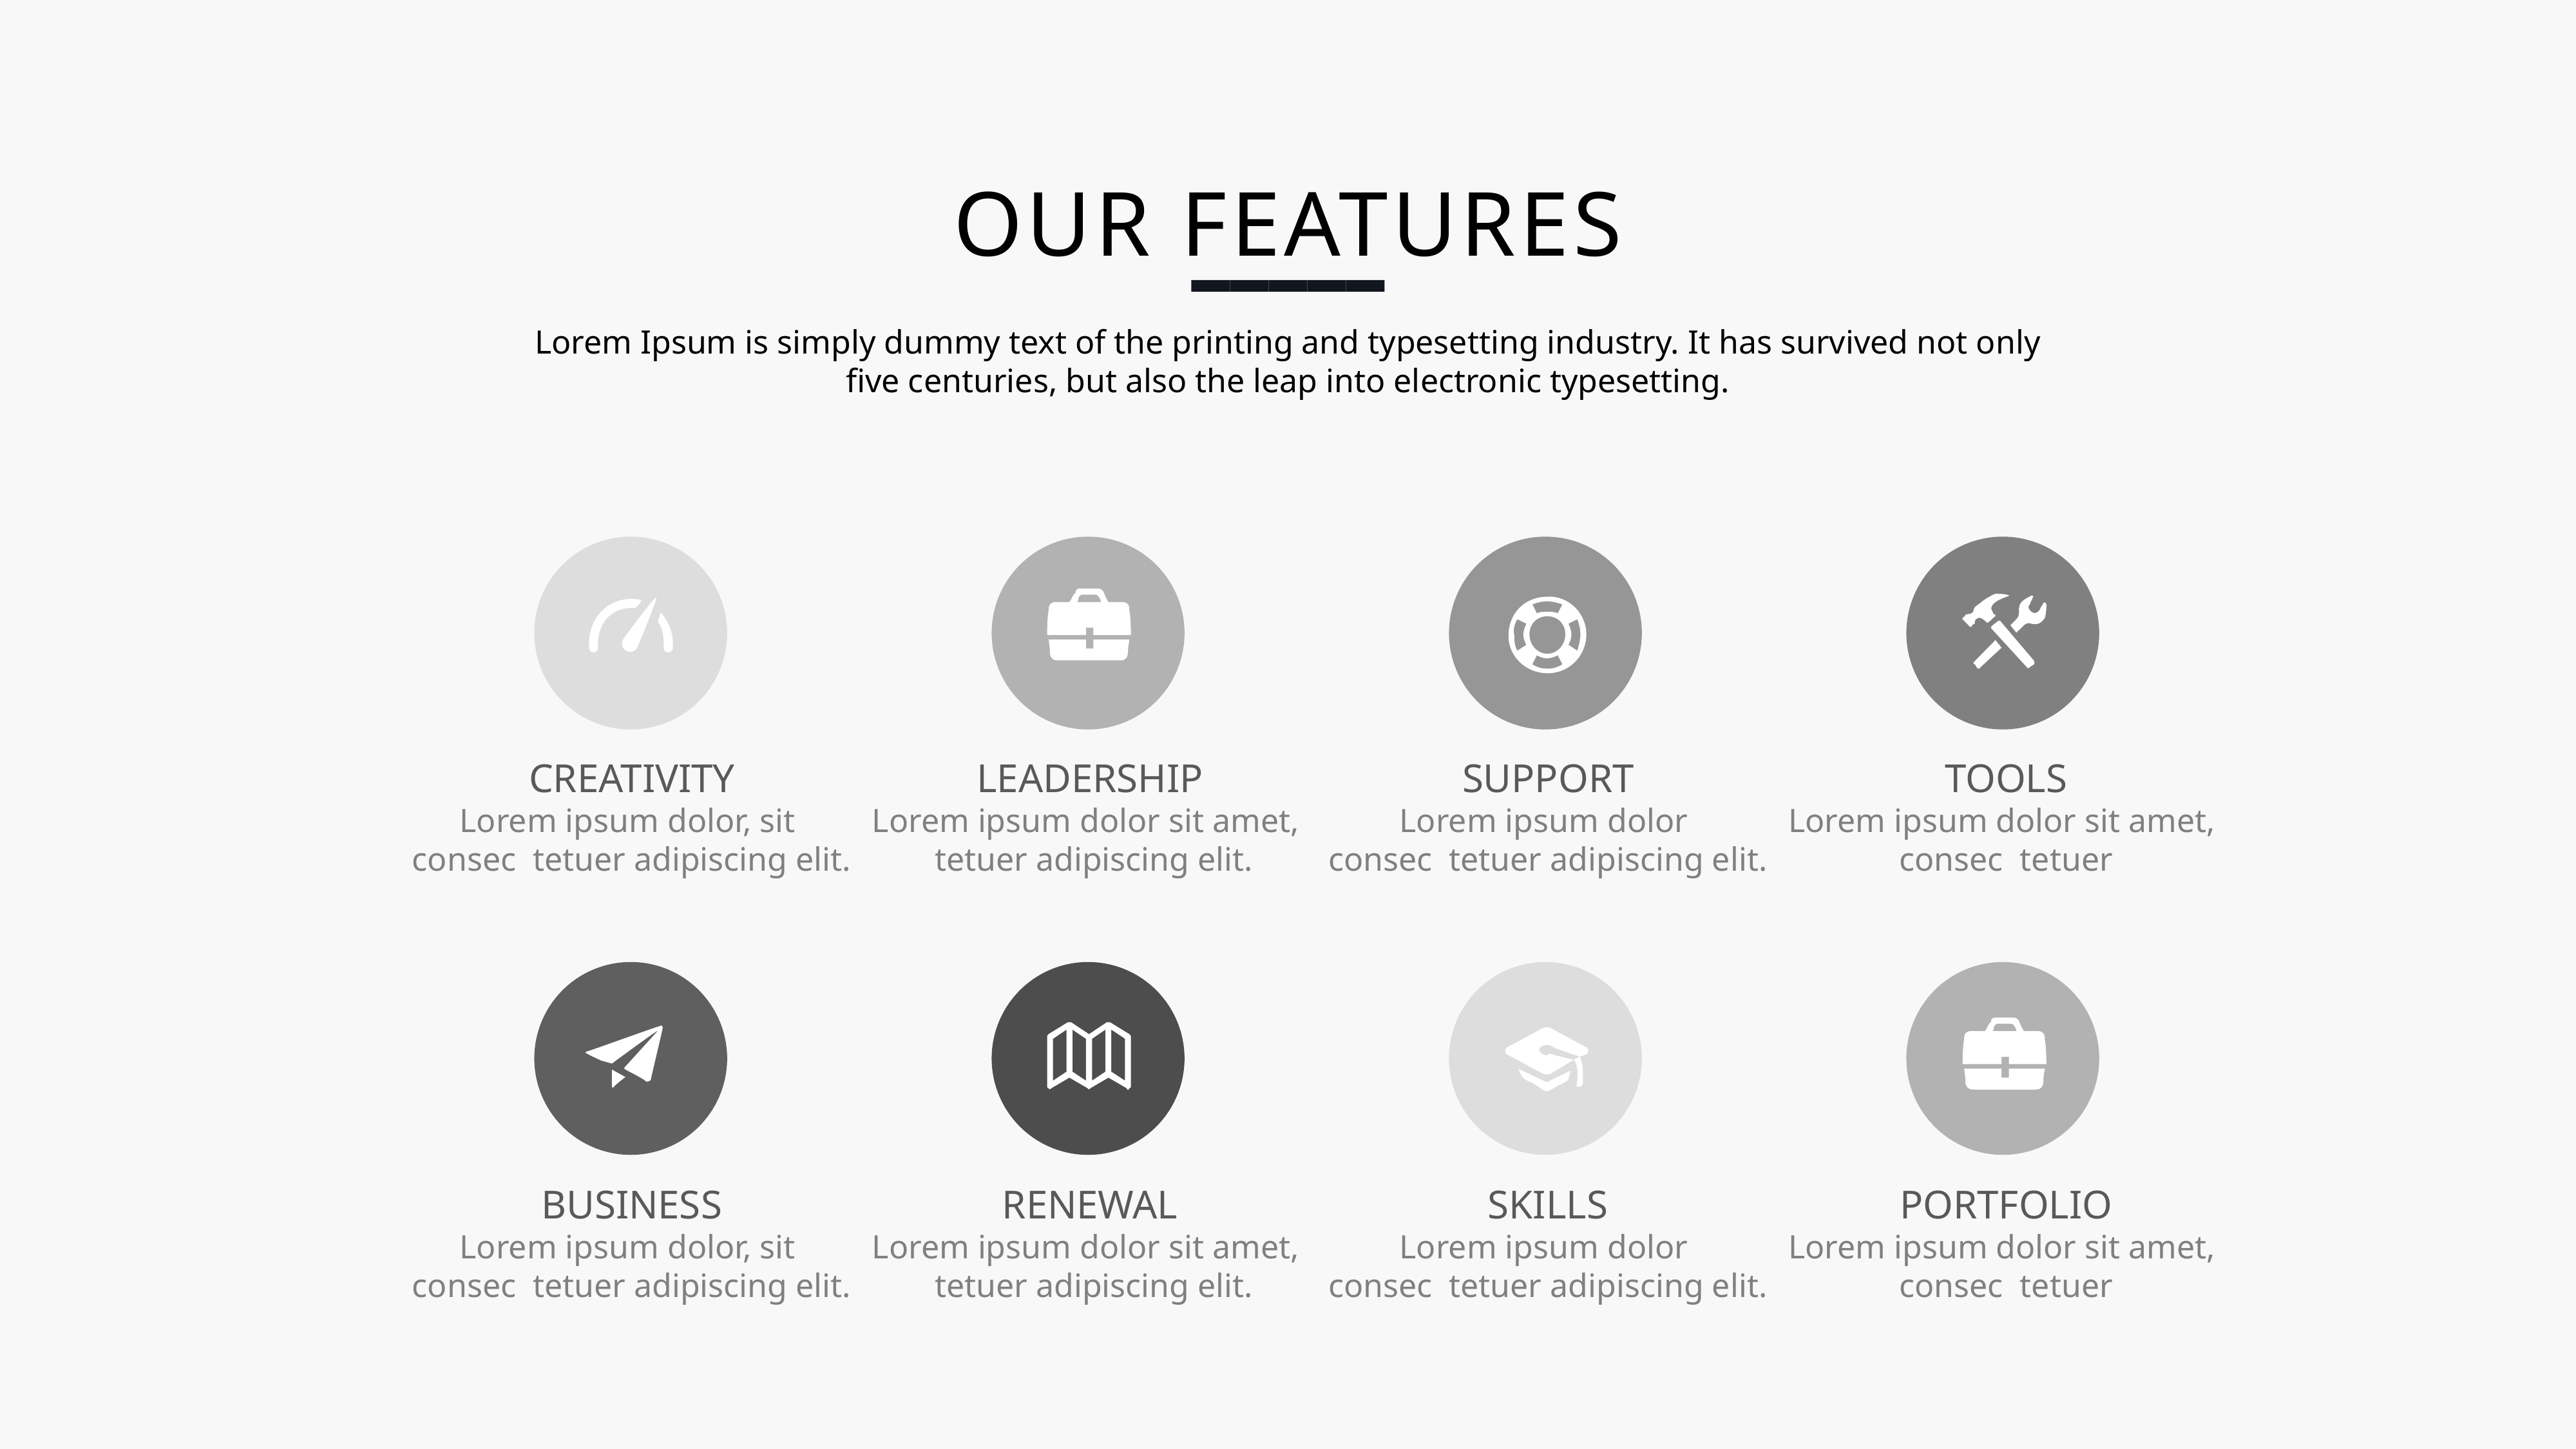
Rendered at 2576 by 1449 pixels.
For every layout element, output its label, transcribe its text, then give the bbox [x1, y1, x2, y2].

text_box TOOLS Lorem ipsum dolor sit amet, consec tetuer [1779, 749, 2234, 882]
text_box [991, 536, 1185, 730]
text_box RENEWAL Lorem ipsum dolor sit amet, tetuer adipiscing elit. [863, 1175, 1318, 1309]
text_box SUPPORT Lorem ipsum dolor consec tetuer adipiscing elit. [1319, 749, 1777, 882]
text_box CREATIVITY Lorem ipsum dolor, sit consec tetuer adipiscing elit. [403, 749, 861, 882]
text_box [1449, 536, 1642, 730]
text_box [991, 961, 1185, 1155]
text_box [1449, 961, 1642, 1155]
text_box Lorem Ipsum is simply dummy text of the printing and typesetting industry. It has survived not only five centuries, but also the leap into electronic typesetting. [506, 316, 2070, 404]
text_box PORTFOLIO Lorem ipsum dolor sit amet, consec tetuer [1779, 1175, 2234, 1309]
text_box OUR FEATURES [128, 164, 2448, 278]
text_box LEADERSHIP Lorem ipsum dolor sit amet, tetuer adipiscing elit. [863, 749, 1318, 882]
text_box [1906, 536, 2099, 730]
text_box SKILLS Lorem ipsum dolor consec tetuer adipiscing elit. [1319, 1175, 1777, 1309]
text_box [1906, 961, 2099, 1155]
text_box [1191, 279, 1385, 292]
text_box BUSINESS Lorem ipsum dolor, sit consec tetuer adipiscing elit. [403, 1175, 861, 1309]
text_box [534, 961, 727, 1155]
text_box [534, 536, 727, 730]
